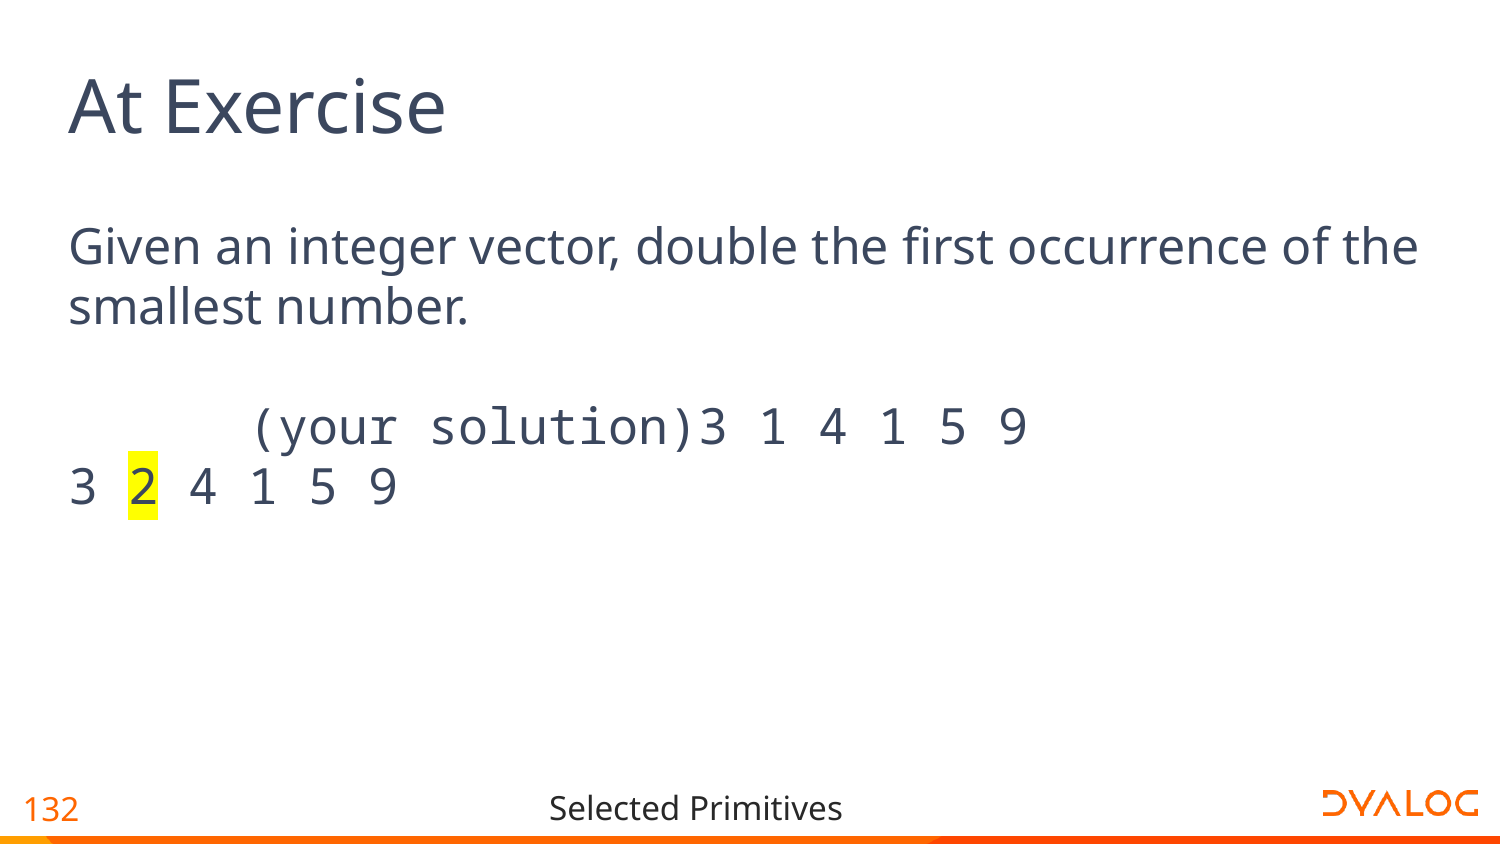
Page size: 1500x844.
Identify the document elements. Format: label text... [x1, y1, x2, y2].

picture [1323, 790, 1478, 816]
picture [0, 836, 1500, 844]
title At Exercise [53, 43, 1453, 157]
list Given an integer vector, double the first occurrence of the smallest number. (your solution)3 1 4 1 5 9 3 2 4 1 5 9 [53, 207, 1453, 740]
